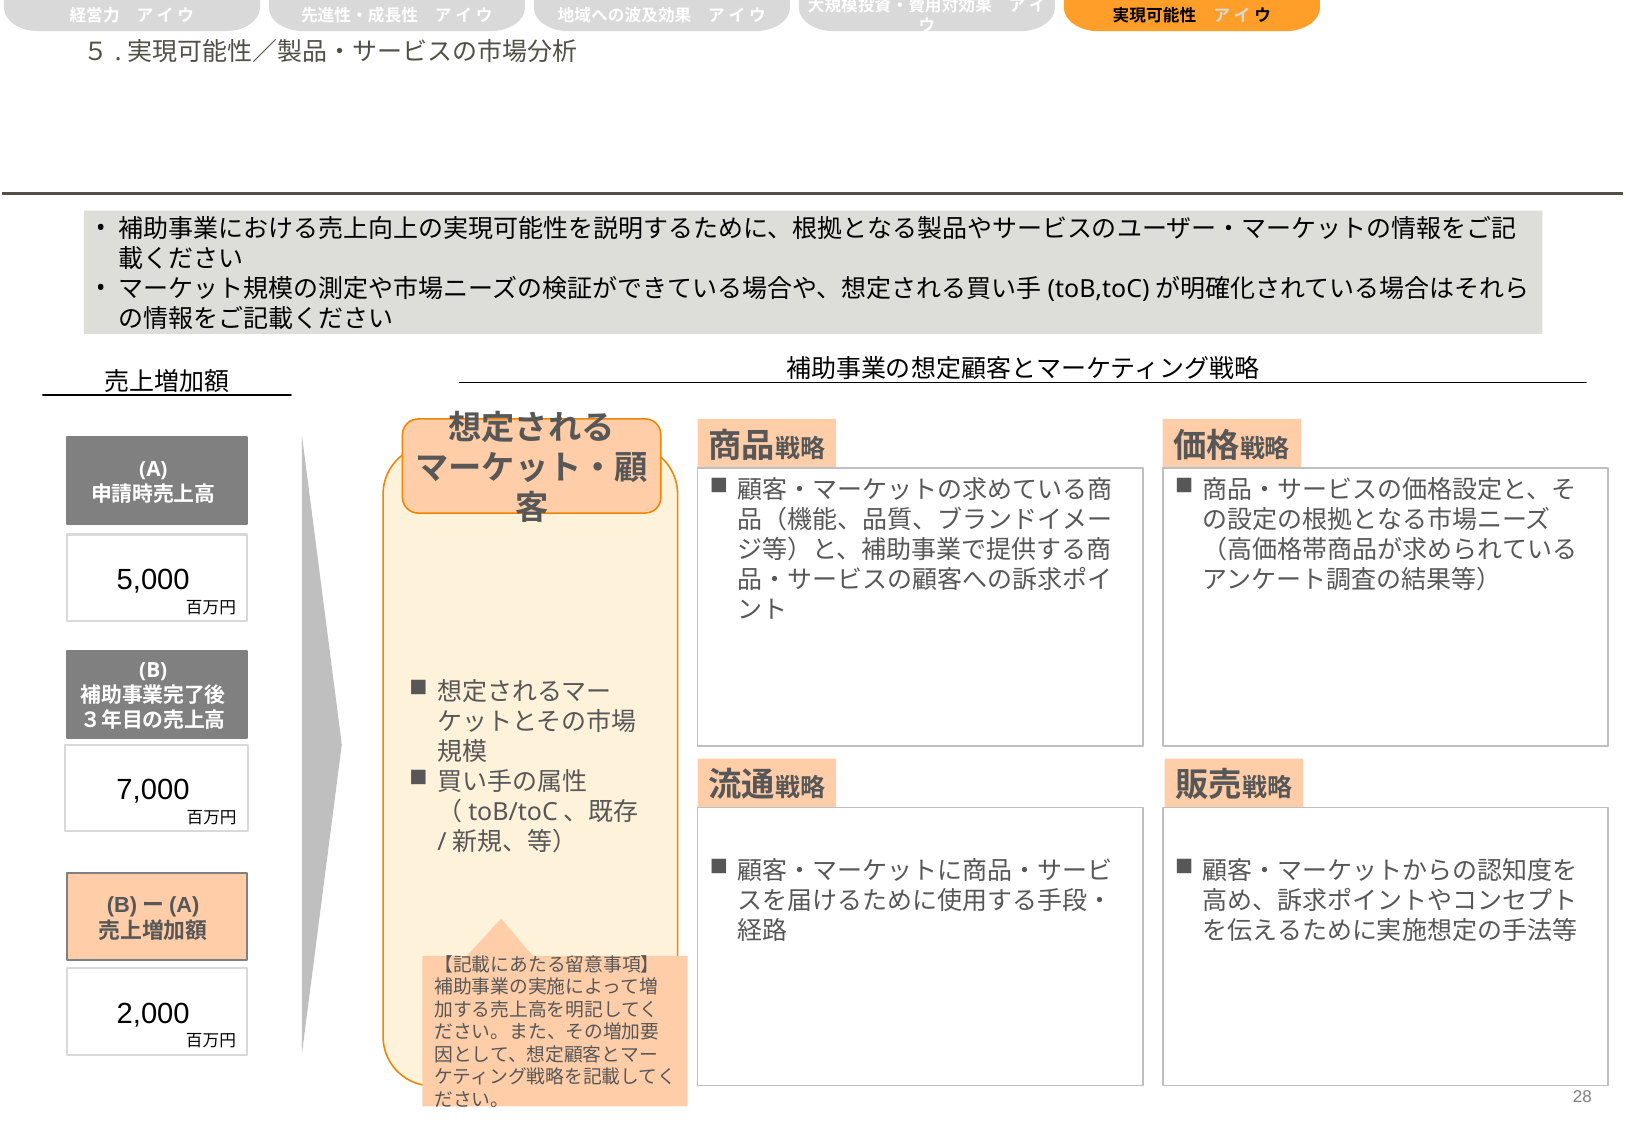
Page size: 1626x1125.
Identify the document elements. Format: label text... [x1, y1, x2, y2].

text_box 顧客・マーケットの求めている商品（機能、品質、ブランドイメージ等）と、補助事業で提供する商品・サービスの顧客への訴求ポイント [697, 467, 1144, 747]
text_box 販売戦略 [1164, 758, 1304, 806]
text_box 流通戦略 [697, 758, 837, 806]
text_box (A) 申請時売上高 [66, 437, 248, 525]
text_box 商品戦略 [697, 418, 837, 467]
text_box 大規模投資・費用対効果 ア イ ウ [798, 0, 1056, 33]
text_box 実現可能性 ア イ ウ [1062, 0, 1321, 33]
text_box 想定されるマーケットとその市場規模 買い手の属性 （toB/toC、既存/新規、等） [382, 455, 679, 1086]
text_box 補助事業における売上向上の実現可能性を説明するために、根拠となる製品やサービスのユーザー・マーケットの情報をご記載ください マーケット規模の測定や市場ニーズの検証ができている場合や、想定される買い手(toB,toC)が明確化されている場合はそれらの情報をご記載ください [83, 210, 1543, 335]
text_box 想定される マーケット・顧客 [401, 417, 662, 515]
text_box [64, 744, 249, 844]
text_box 商品・サービスの価格設定と、その設定の根拠となる市場ニーズ （高価格帯商品が求められているアンケート調査の結果等） [1162, 467, 1609, 747]
text_box 価格戦略 [1162, 418, 1302, 467]
text_box 【記載にあたる留意事項】 補助事業の実施によって増加する売上高を明記してください。また、その増加要因として、想定顧客とマーケティング戦略を記載してください。 [421, 917, 689, 1108]
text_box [66, 967, 248, 1067]
text_box 顧客・マーケットに商品・サービスを届けるために使用する手段・経路 [697, 806, 1144, 1087]
text_box [301, 434, 343, 1055]
text_box 先進性・成長性 ア イ ウ [268, 0, 526, 33]
text_box 顧客・マーケットからの認知度を高め、訴求ポイントやコンセプトを伝えるために実施想定の手法等 [1162, 806, 1609, 1087]
text_box (B) 補助事業完了後 ３年目の売上高 [66, 650, 248, 739]
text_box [66, 534, 248, 634]
text_box 経営力 ア イ ウ [3, 0, 261, 33]
text_box (B)ー(A) 売上増加額 [66, 872, 248, 961]
title ５.実現可能性／製品・サービスの市場分析 [83, 39, 1542, 67]
text_box 地域への波及効果 ア イ ウ [533, 0, 791, 33]
